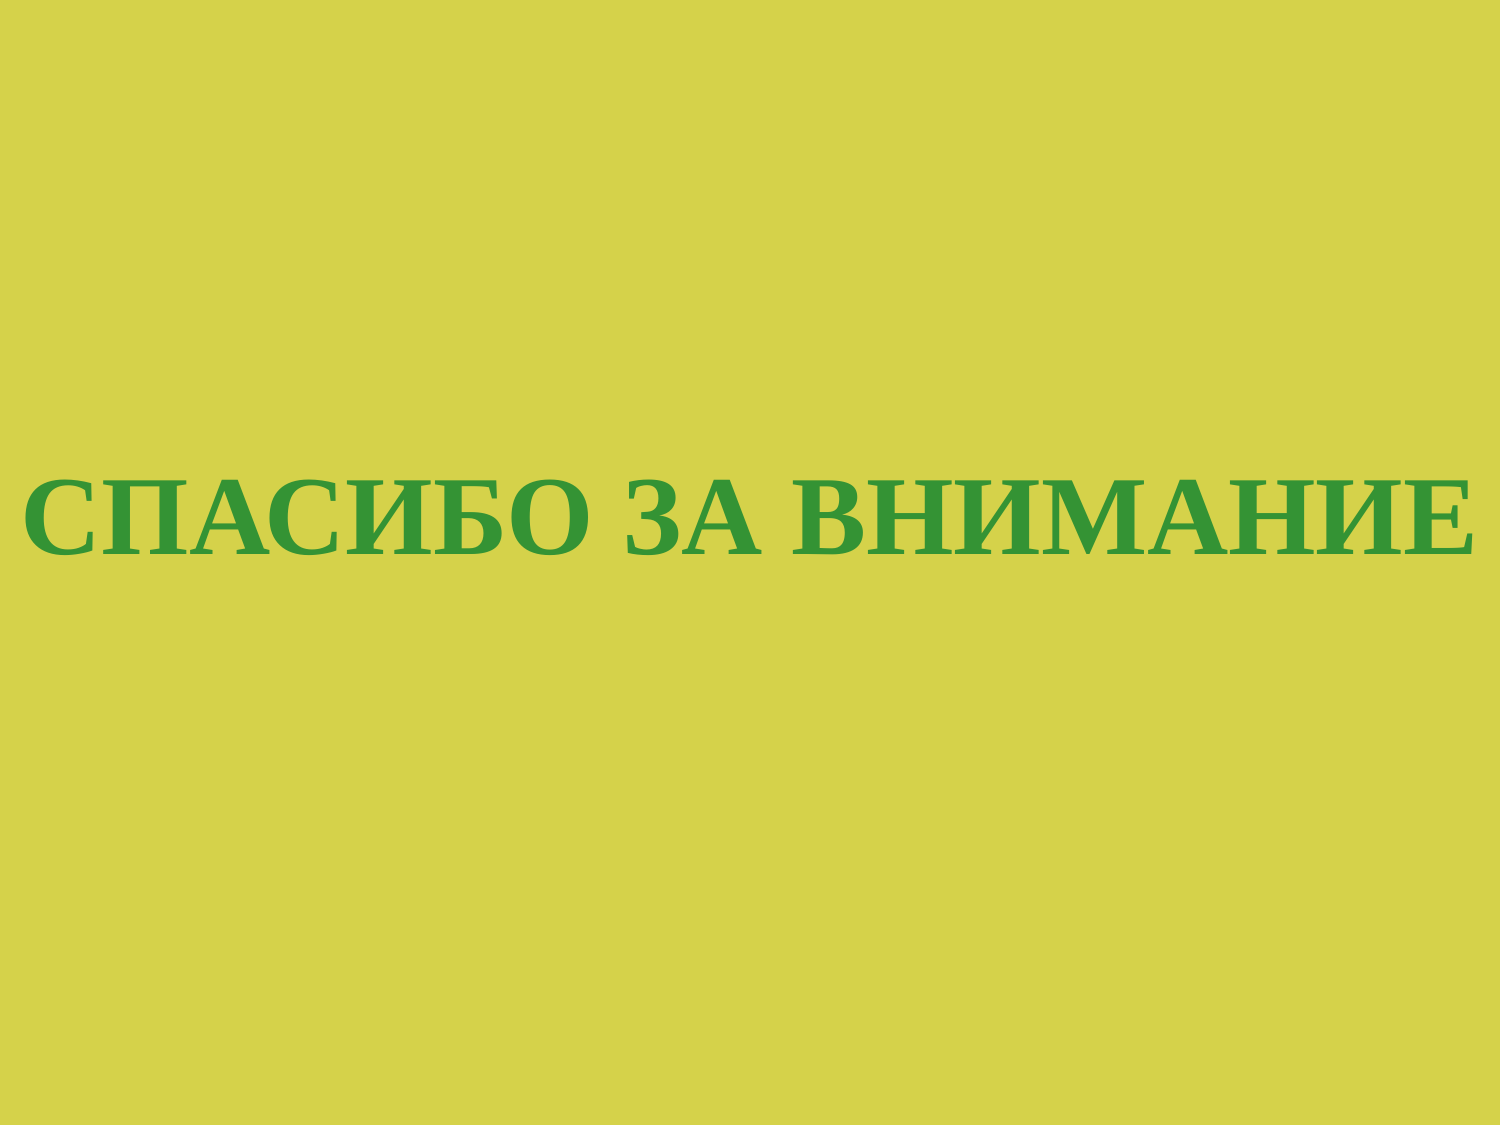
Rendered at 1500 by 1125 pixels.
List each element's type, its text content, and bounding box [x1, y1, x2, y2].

list СПАСИБО ЗА ВНИМАНИЕ [0, 262, 1500, 601]
